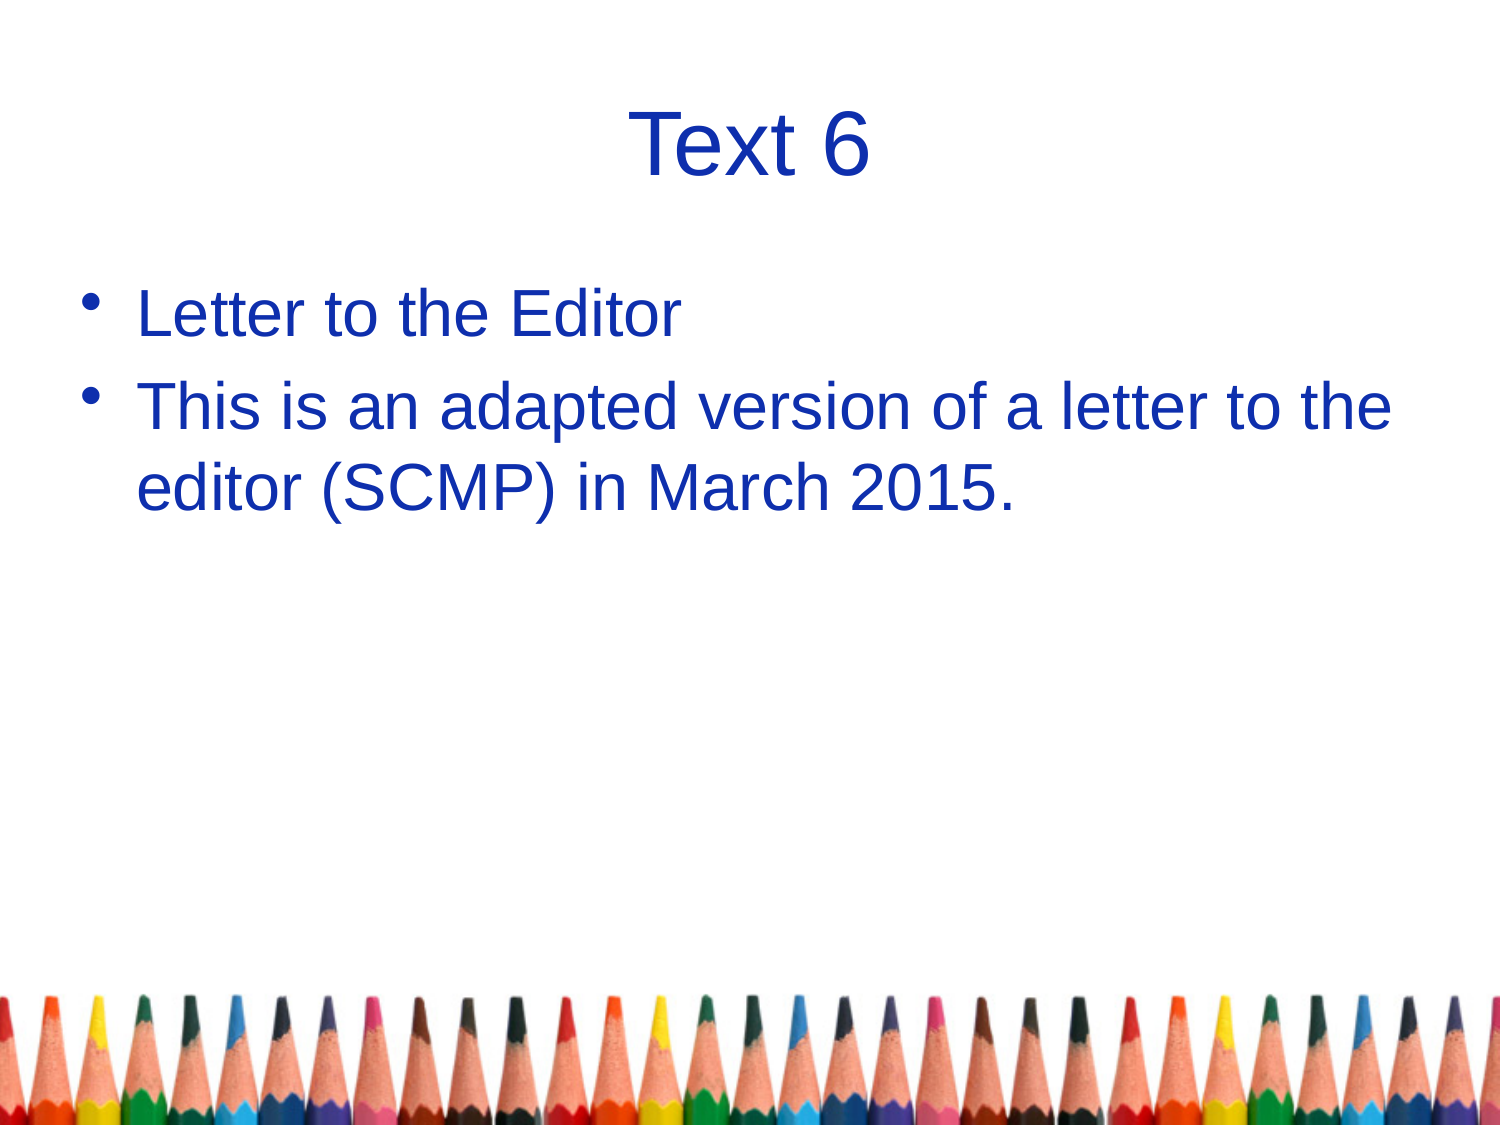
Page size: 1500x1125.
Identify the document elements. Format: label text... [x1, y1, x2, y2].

title Text 6 [75, 45, 1425, 233]
list Letter to the Editor This is an adapted version of a letter to the editor (SCMP) in March 2015. [64, 262, 1415, 1005]
picture [0, 0, 1500, 1125]
